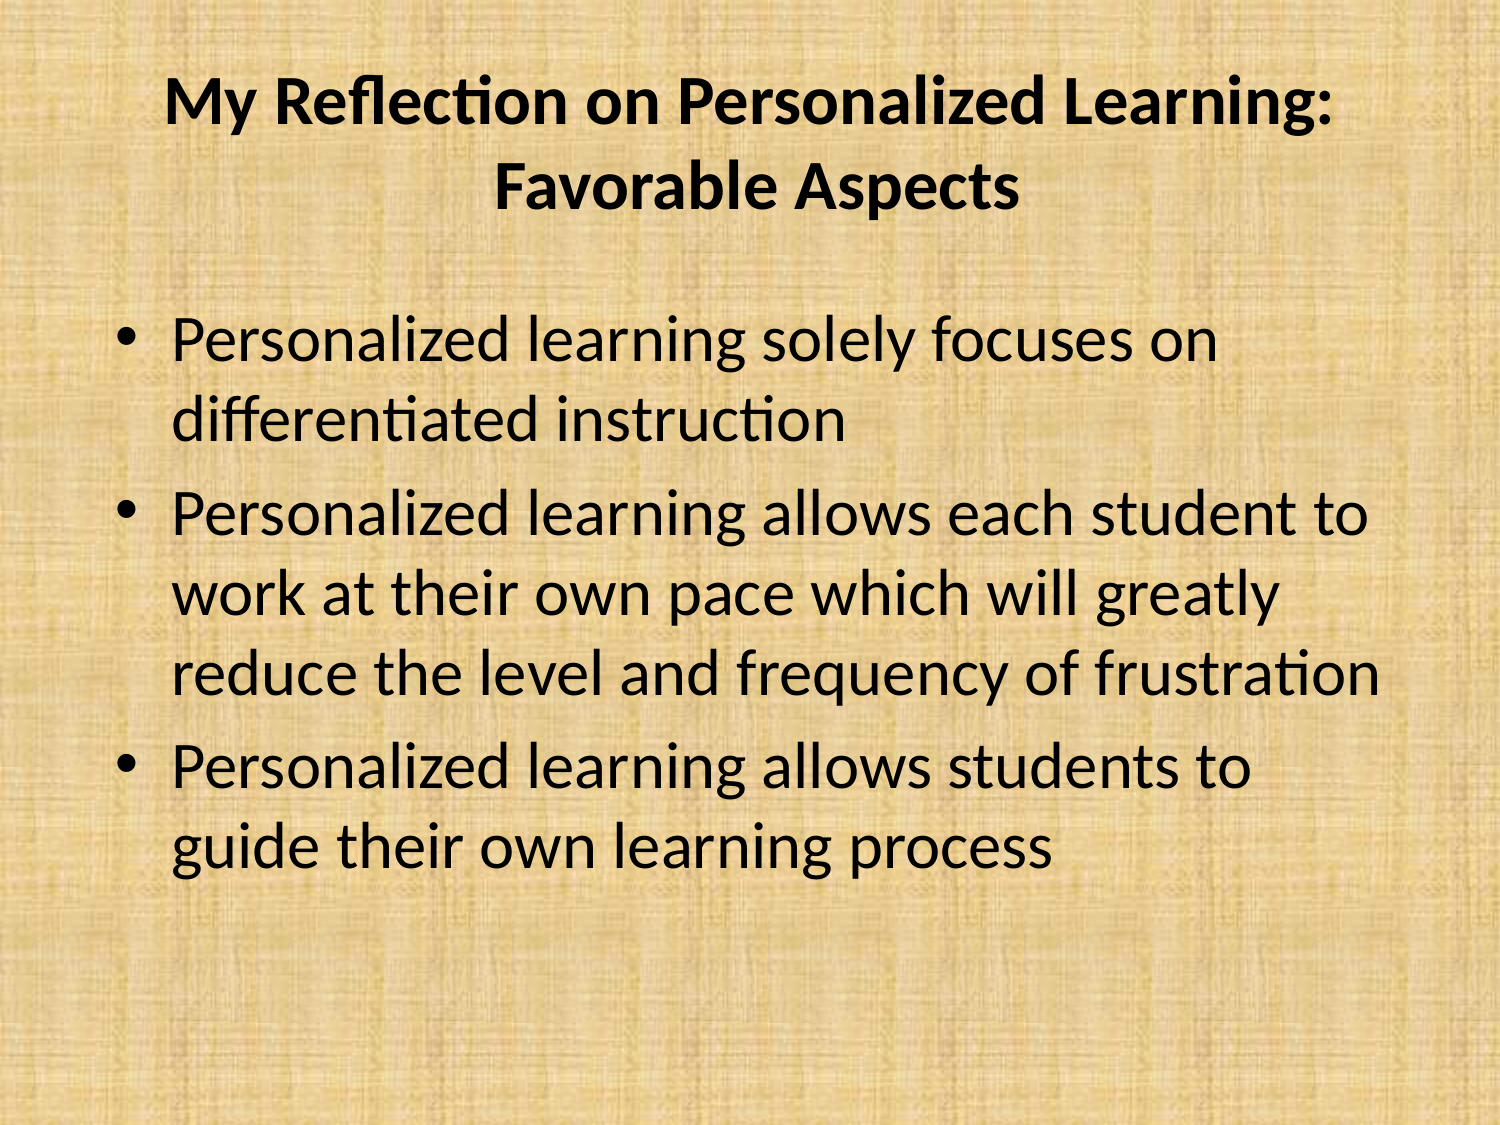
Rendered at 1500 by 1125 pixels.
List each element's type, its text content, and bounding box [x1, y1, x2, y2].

list Personalized learning solely focuses on differentiated instruction Personalized learning allows each student to work at their own pace which will greatly reduce the level and frequency of frustration Personalized learning allows students to guide their own learning process [99, 287, 1425, 1005]
picture [0, 0, 1500, 1125]
title My Reflection on Personalized Learning: Favorable Aspects [75, 45, 1425, 233]
